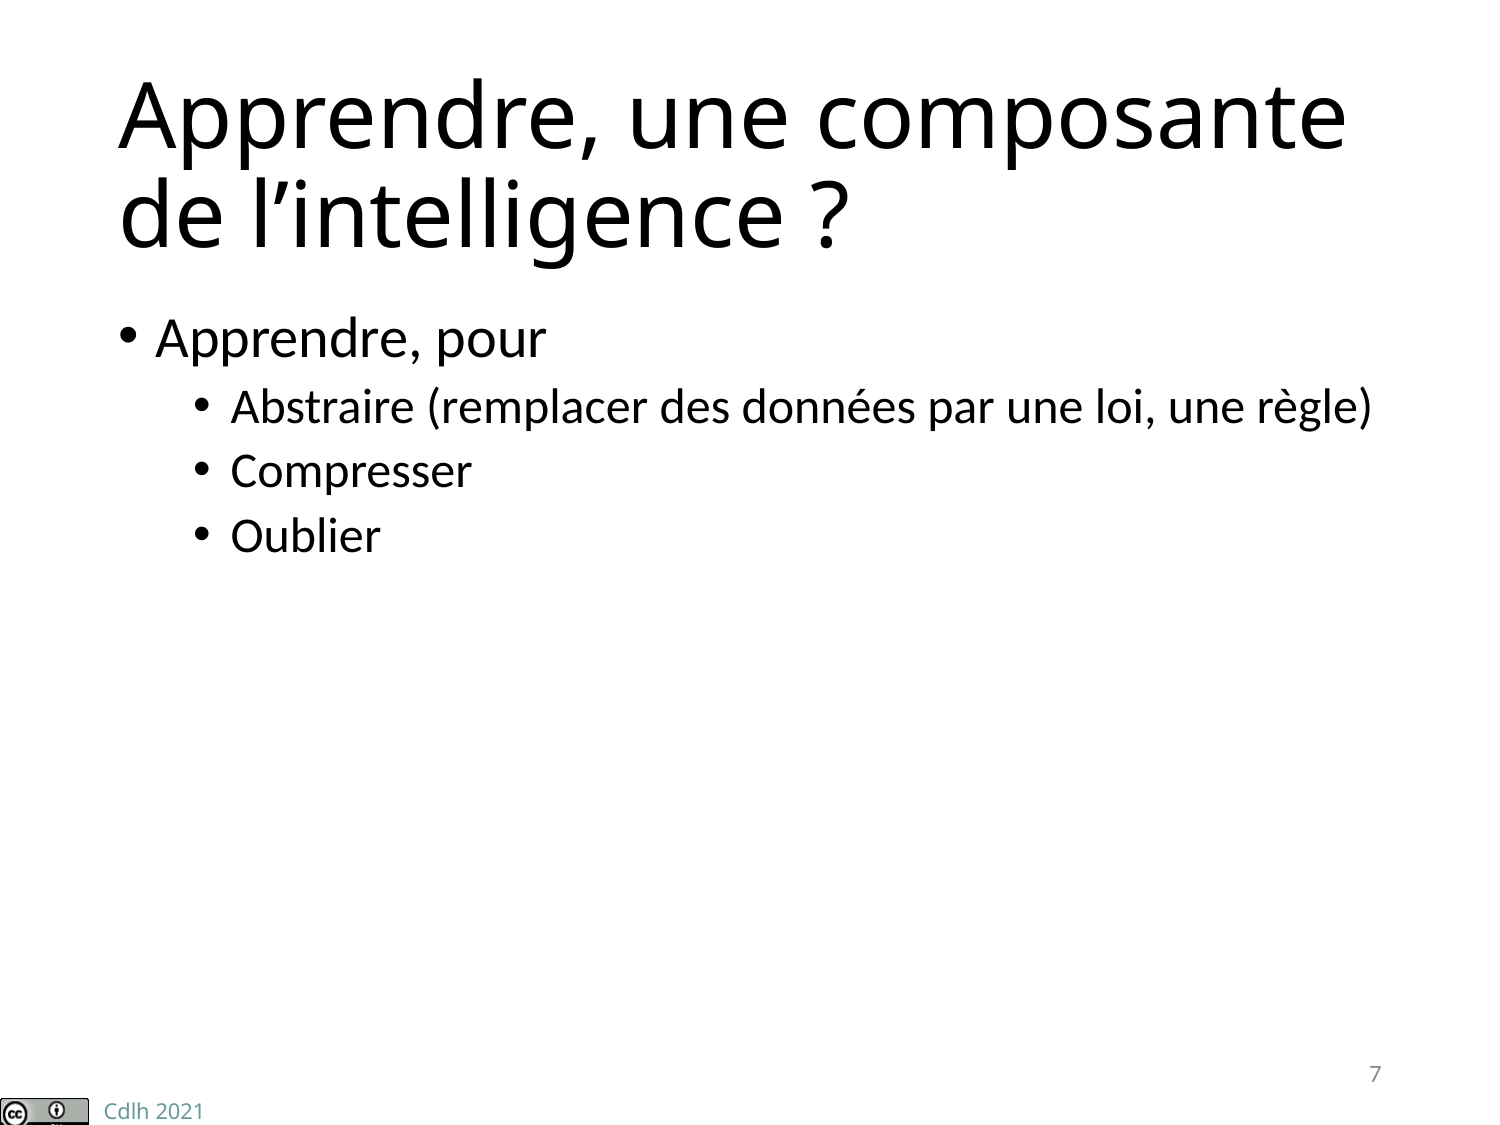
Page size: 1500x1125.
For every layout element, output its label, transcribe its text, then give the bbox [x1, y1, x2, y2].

picture [0, 1098, 89, 1125]
list Apprendre, pour Abstraire (remplacer des données par une loi, une règle) Compresser Oublier [103, 299, 1397, 1014]
title Apprendre, une composante de l’intelligence ? [103, 59, 1397, 278]
slide_number 7 [1059, 1042, 1397, 1103]
